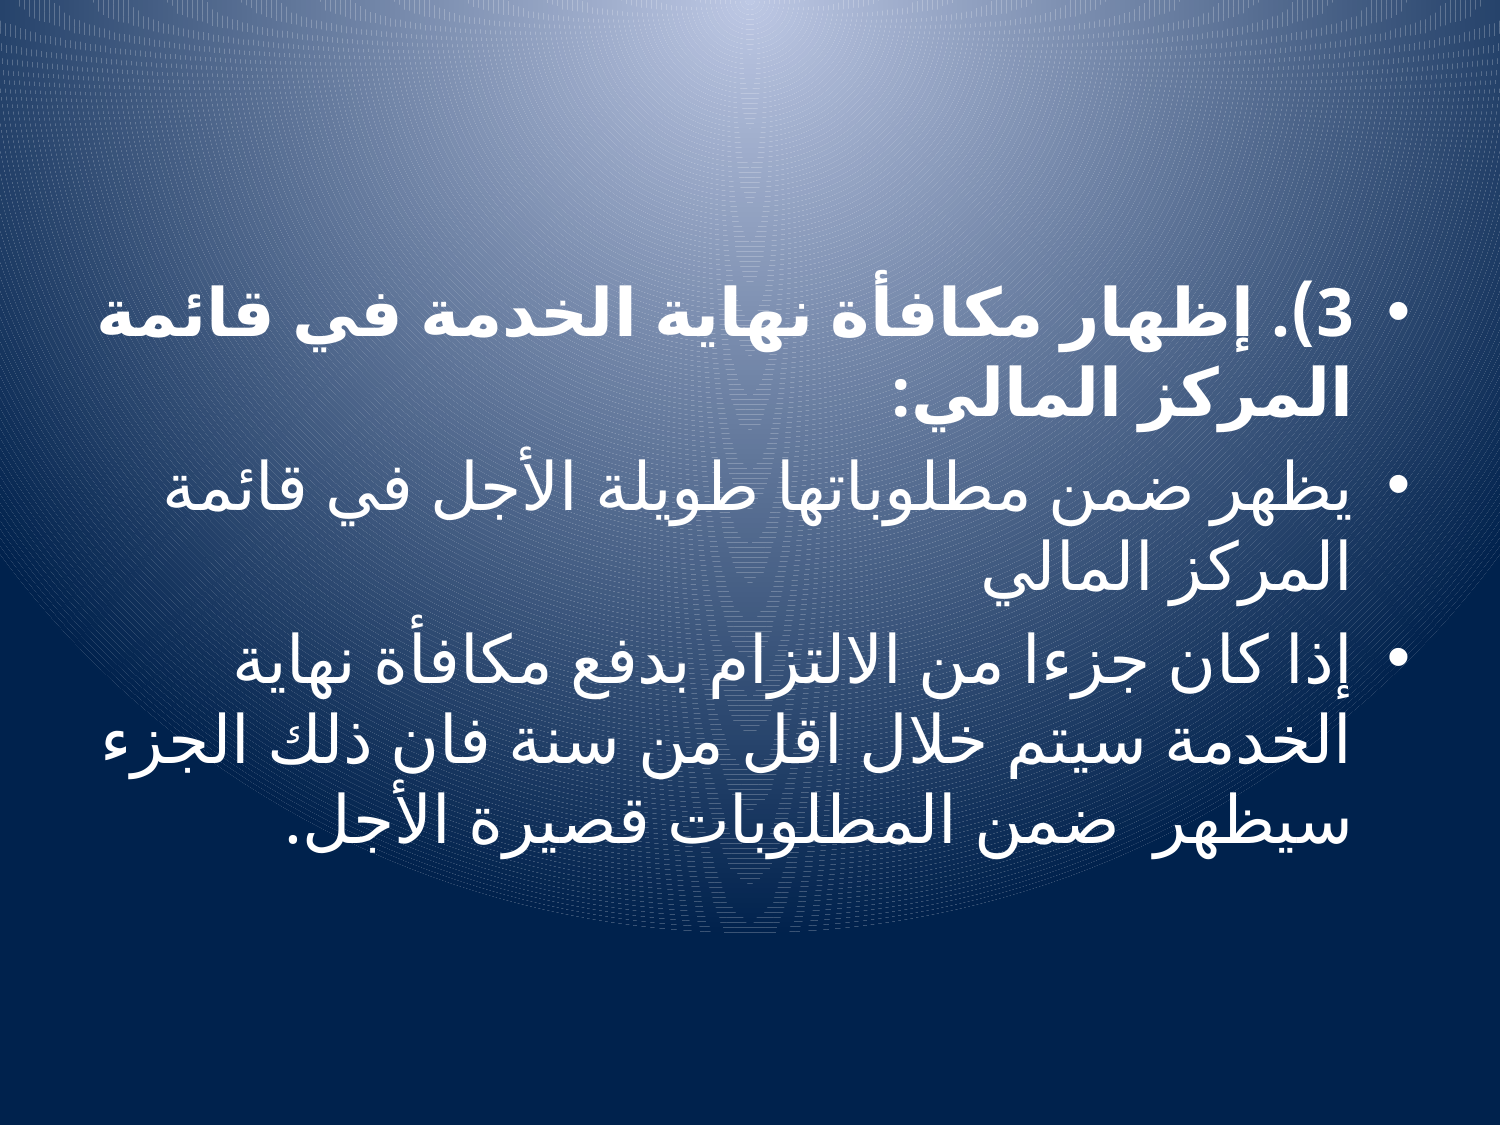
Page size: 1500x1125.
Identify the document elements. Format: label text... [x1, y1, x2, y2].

list 3). إظهار مكافأة نهاية الخدمة في قائمة المركز المالي: يظهر ضمن مطلوباتها طويلة الأجل في قائمة المركز المالي إذا كان جزءا من الالتزام بدفع مكافأة نهاية الخدمة سيتم خلال اقل من سنة فان ذلك الجزء سيظهر ضمن المطلوبات قصيرة الأجل. [75, 262, 1425, 1005]
